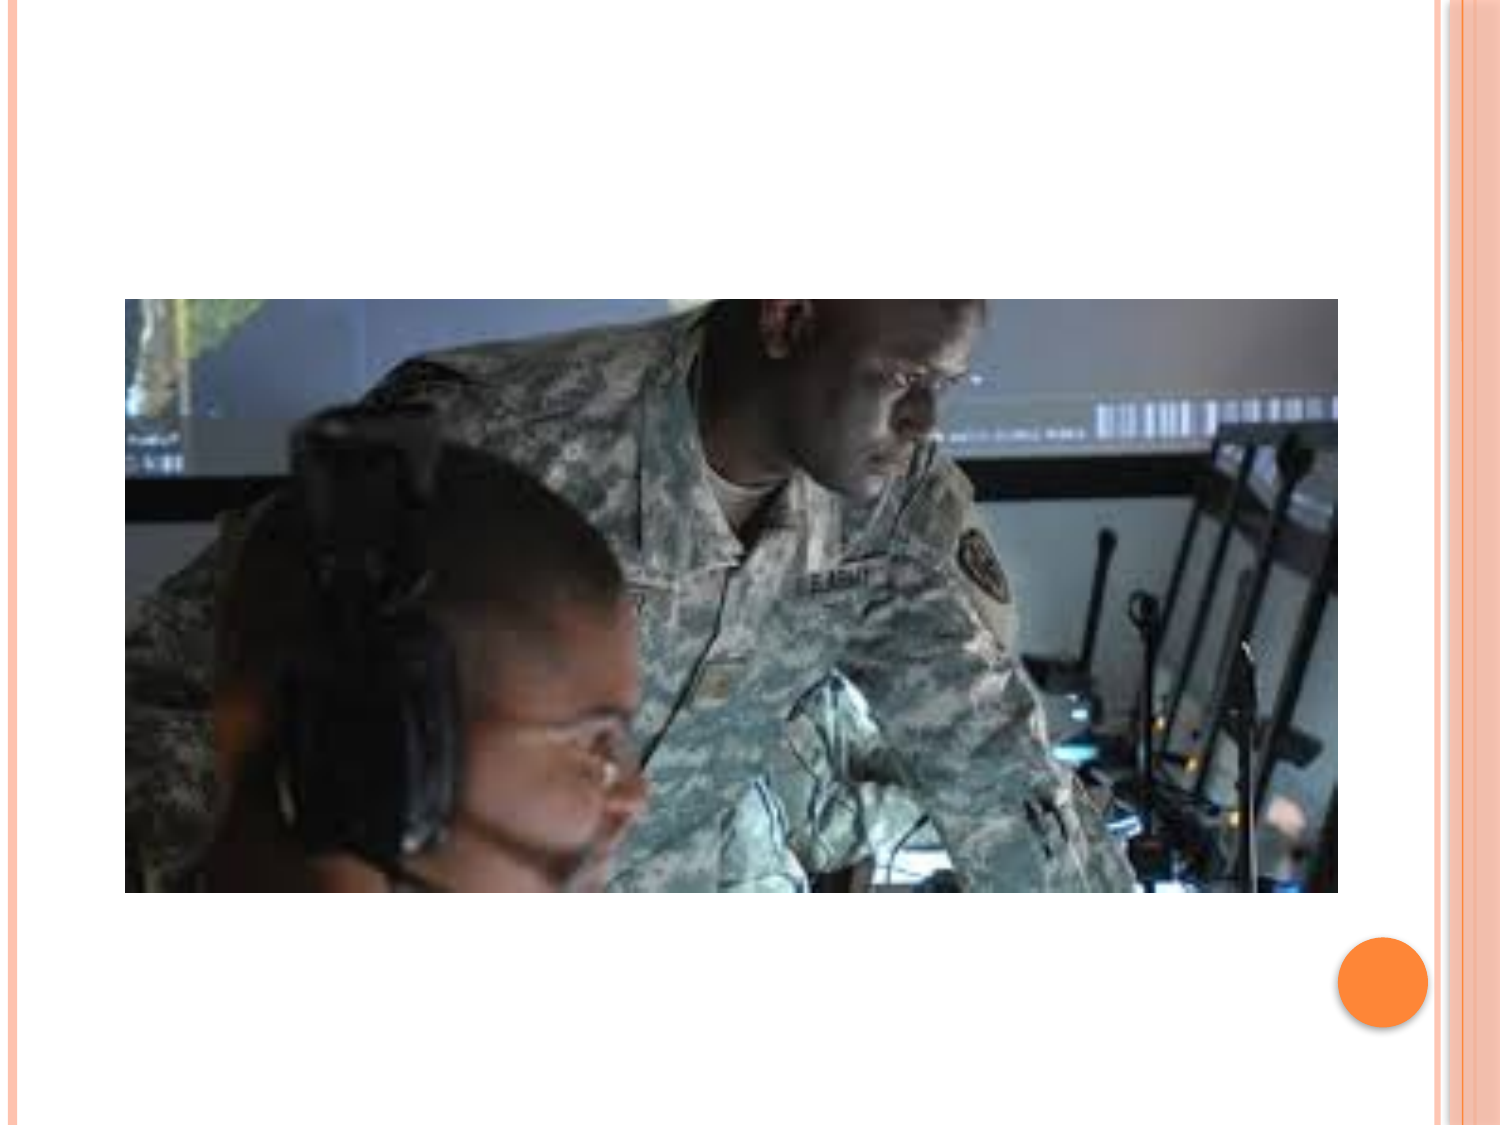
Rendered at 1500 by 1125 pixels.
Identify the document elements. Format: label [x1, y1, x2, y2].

list [124, 299, 1338, 894]
